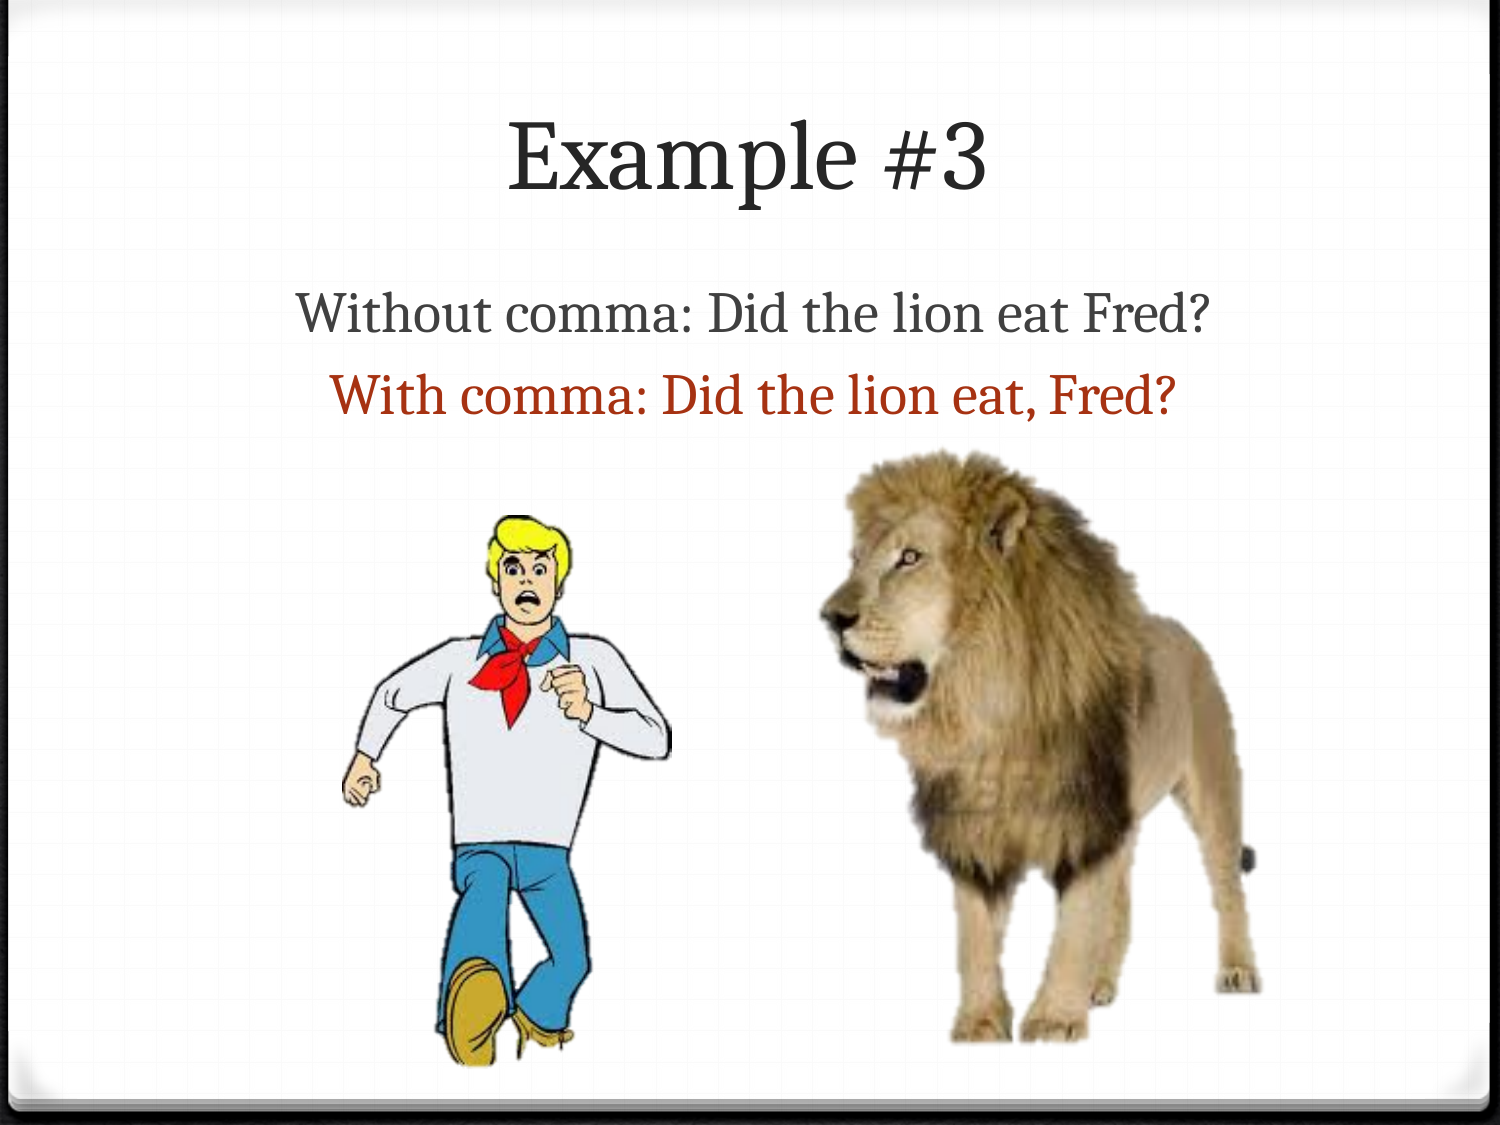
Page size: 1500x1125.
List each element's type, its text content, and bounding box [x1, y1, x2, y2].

picture [0, 0, 1500, 1125]
list Without comma: Did the lion eat Fred? With comma: Did the lion eat, Fred? [142, 267, 1368, 916]
title Example #3 [88, 30, 1408, 268]
